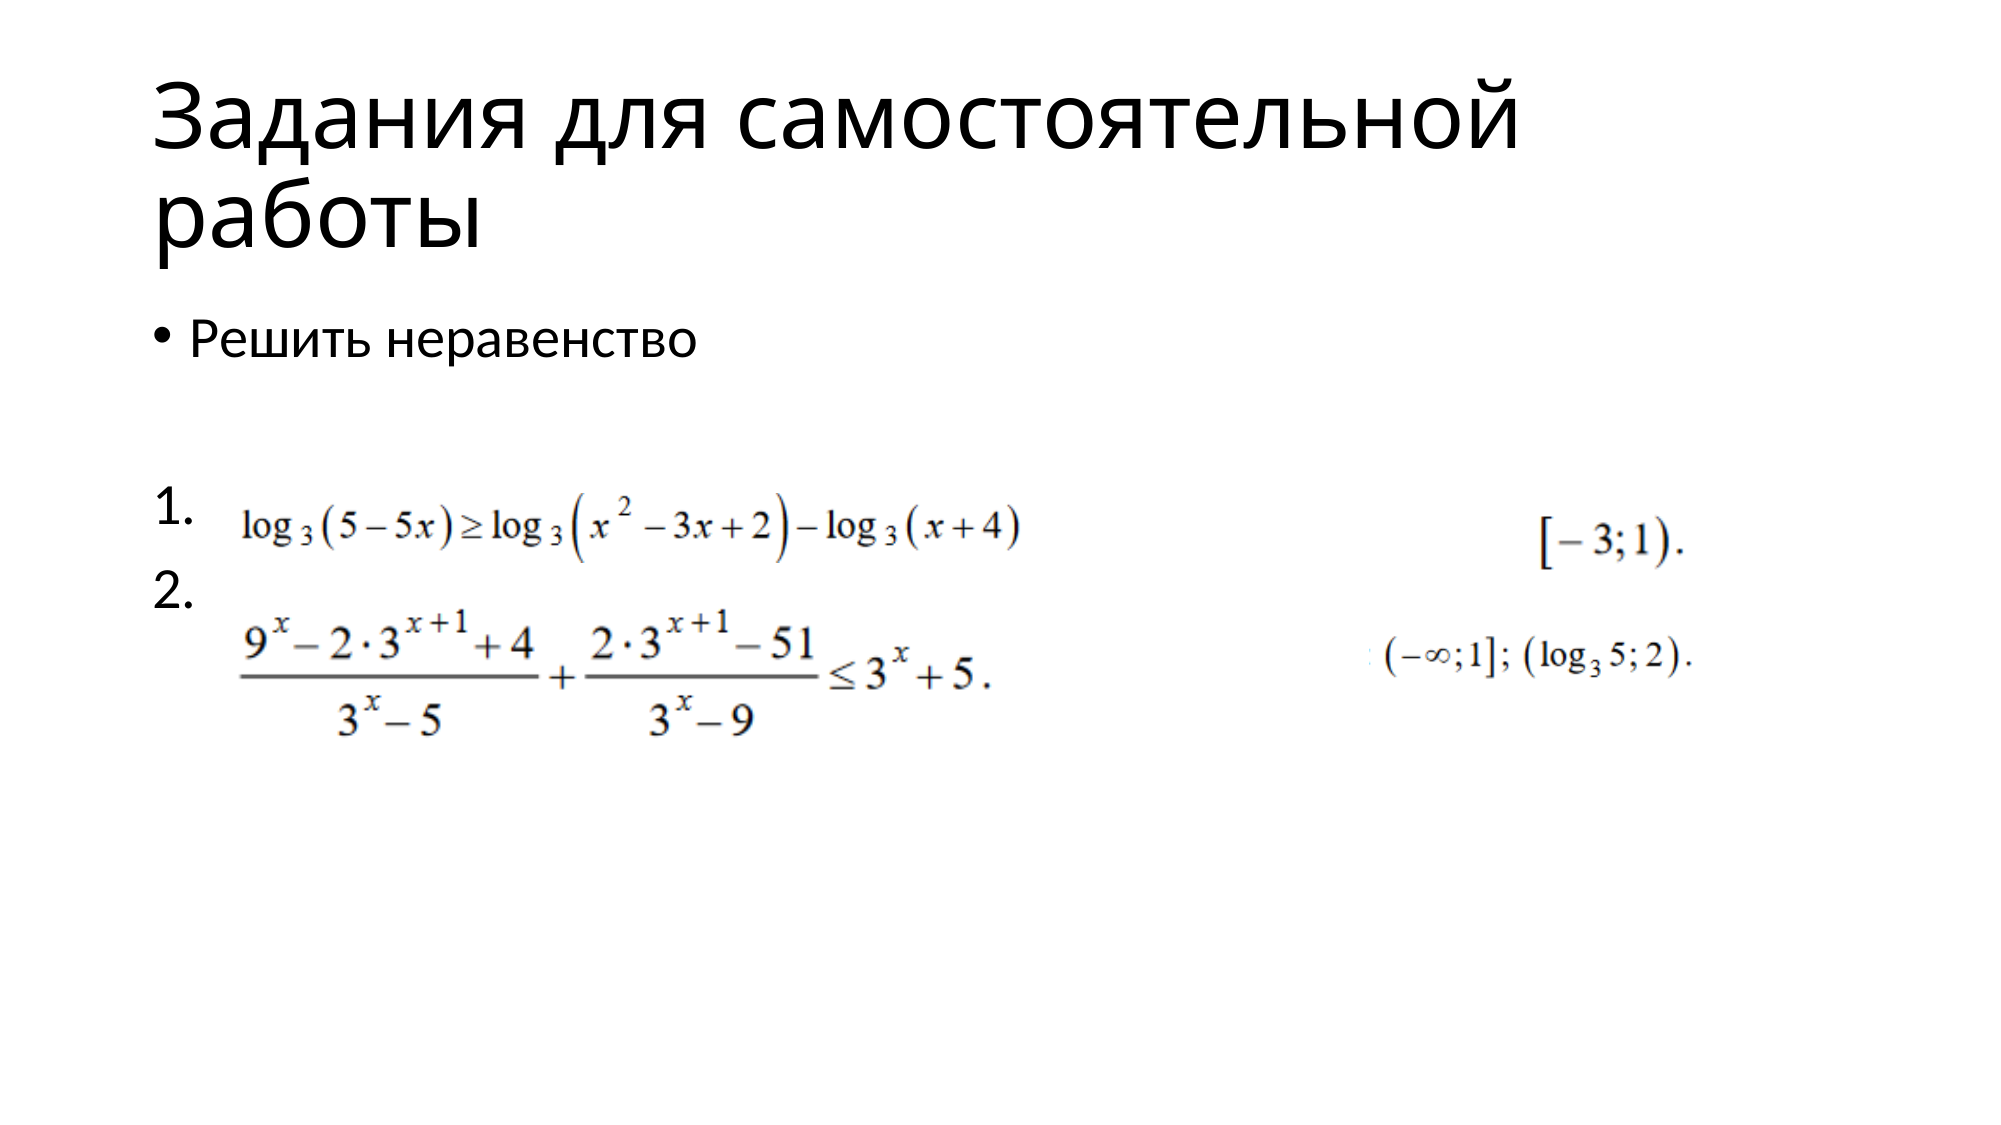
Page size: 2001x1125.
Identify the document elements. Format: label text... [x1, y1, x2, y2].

picture [227, 493, 1027, 563]
picture [227, 593, 1019, 757]
picture [1528, 507, 1709, 586]
picture [1369, 621, 1709, 694]
title Задания для самостоятельной работы [137, 59, 1863, 278]
list Решить неравенство 1. 2. [137, 299, 1863, 1014]
